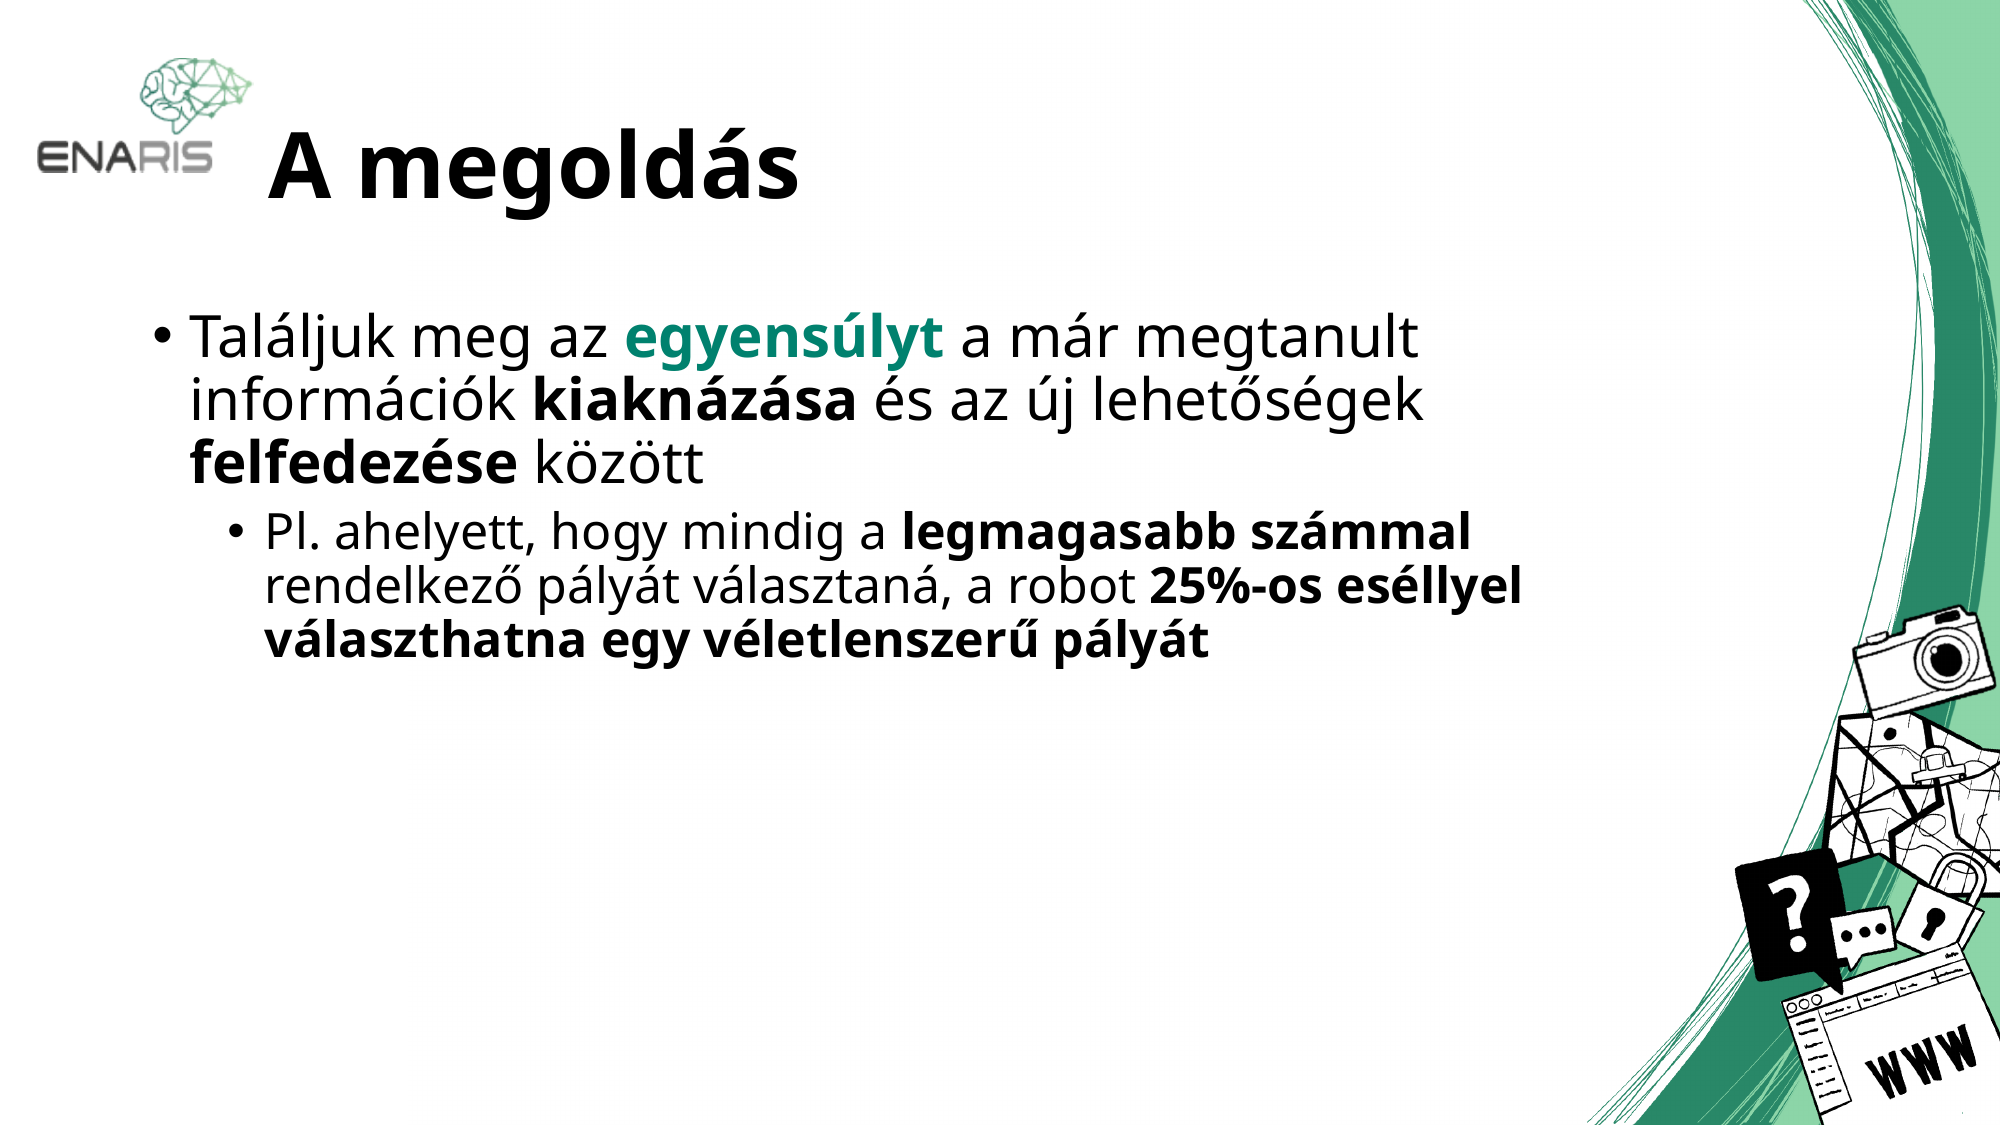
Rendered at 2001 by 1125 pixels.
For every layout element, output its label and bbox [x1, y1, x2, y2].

list [137, 299, 1728, 1014]
title [253, 59, 1863, 278]
picture [37, 58, 254, 173]
picture [408, 0, 2000, 1125]
